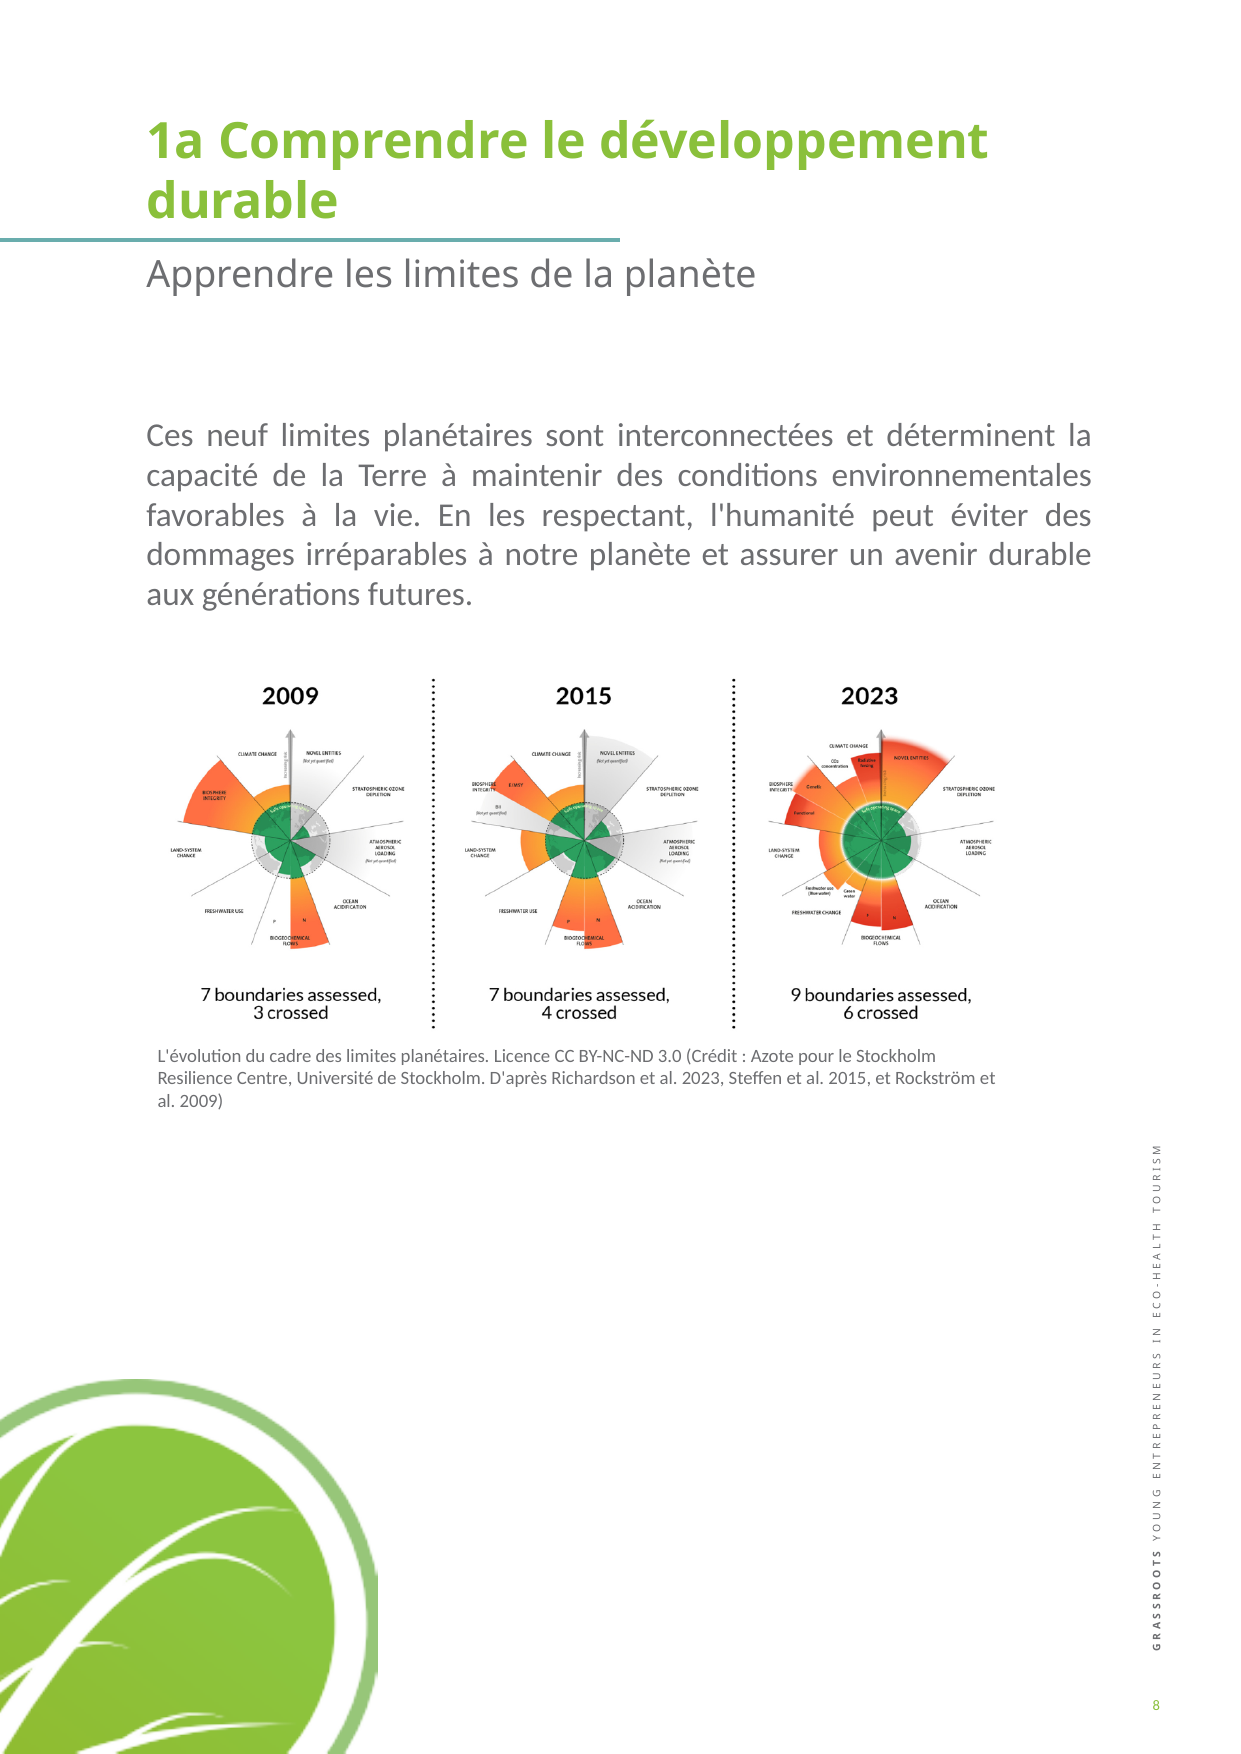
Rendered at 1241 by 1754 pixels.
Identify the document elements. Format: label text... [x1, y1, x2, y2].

list Apprendre les limites de la planète [131, 242, 1109, 371]
list Ces neuf limites planétaires sont interconnectées et déterminent la capacité de la Terre à maintenir des conditions environnementales favorables à la vie. En les respectant, l'humanité peut éviter des dommages irréparables à notre planète et assurer un avenir durable aux générations futures. [131, 371, 1109, 1585]
picture [131, 661, 1036, 1037]
slide_number 8 [1125, 1666, 1187, 1743]
list 1a Comprendre le développement durable [131, 100, 1109, 210]
text_box L'évolution du cadre des limites planétaires. Licence CC BY-NC-ND 3.0 (Crédit : Azote pour le Stockholm Resilience Centre, Université de Stockholm. D'après Richardson et al. 2023, Steffen et al. 2015, et Rockström et al. 2009) [142, 1037, 1025, 1119]
